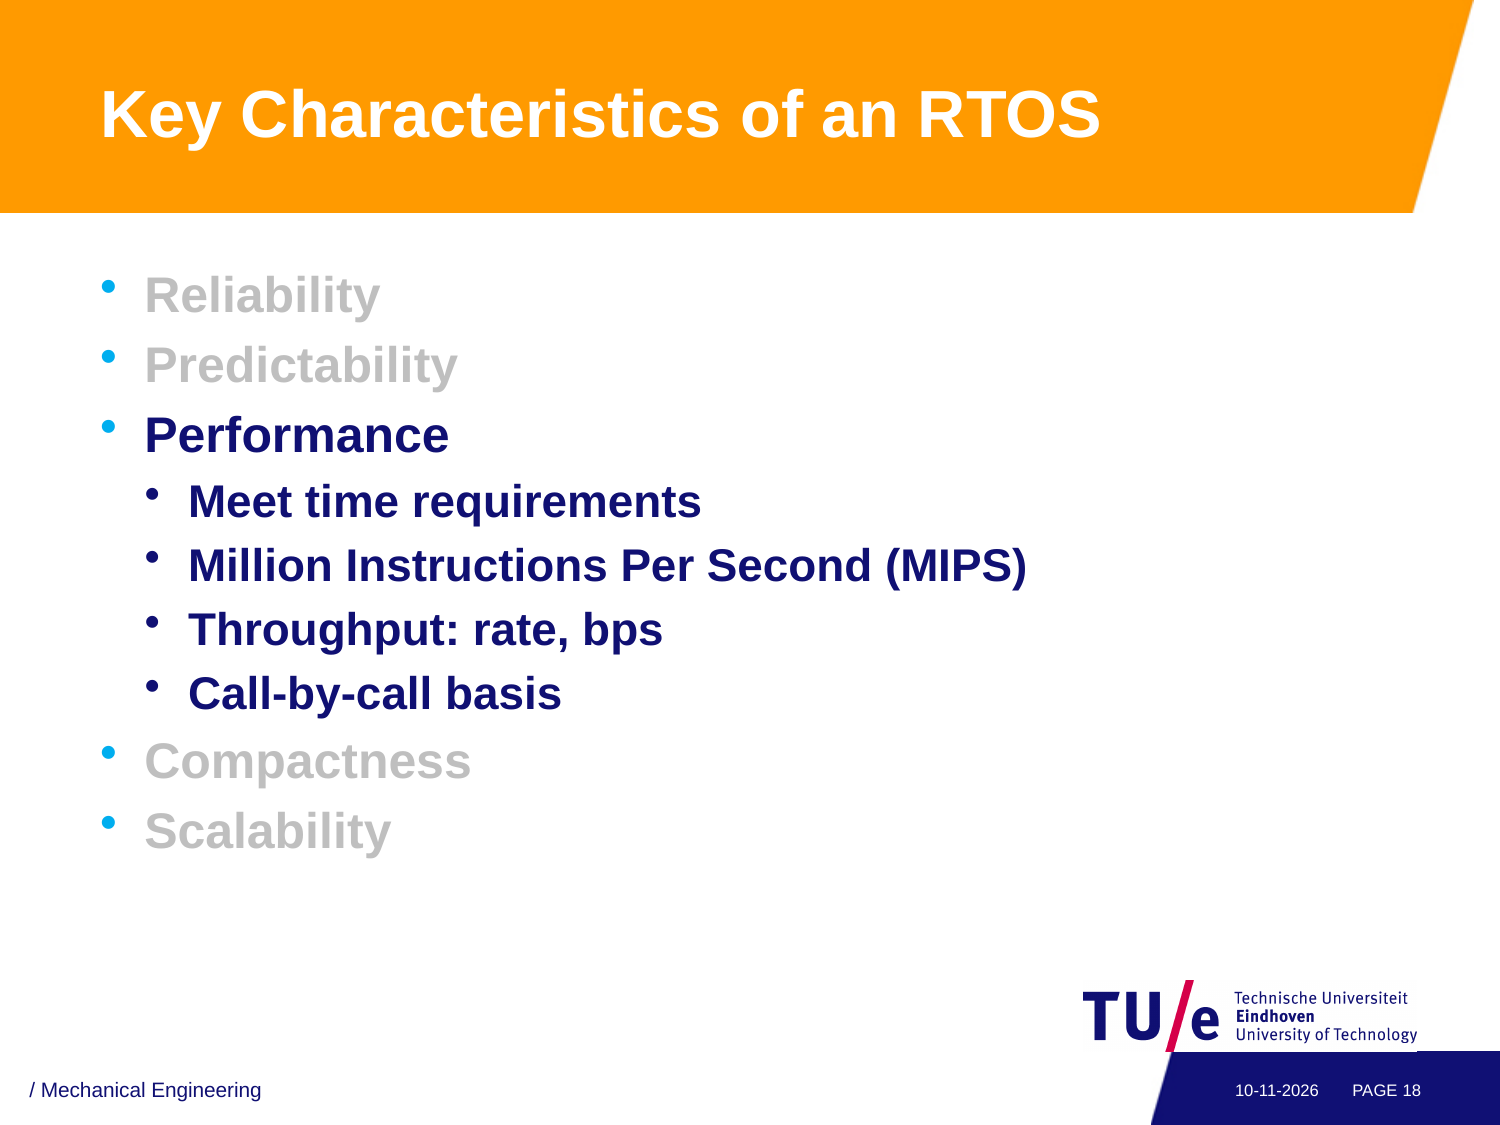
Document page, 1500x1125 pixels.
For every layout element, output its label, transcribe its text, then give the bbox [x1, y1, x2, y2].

footer / Mechanical Engineering [29, 1074, 620, 1105]
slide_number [1234, 1074, 1342, 1105]
picture [1083, 980, 1500, 1125]
list Reliability Predictability Performance Meet time requirements Million Instructions Per Second (MIPS) Throughput: rate, bps Call-by-call basis Compactness Scalability [100, 262, 1412, 942]
picture [0, 0, 1474, 213]
slide_number PAGE 18 [1352, 1074, 1453, 1105]
title Key Characteristics of an RTOS [100, 35, 1417, 187]
